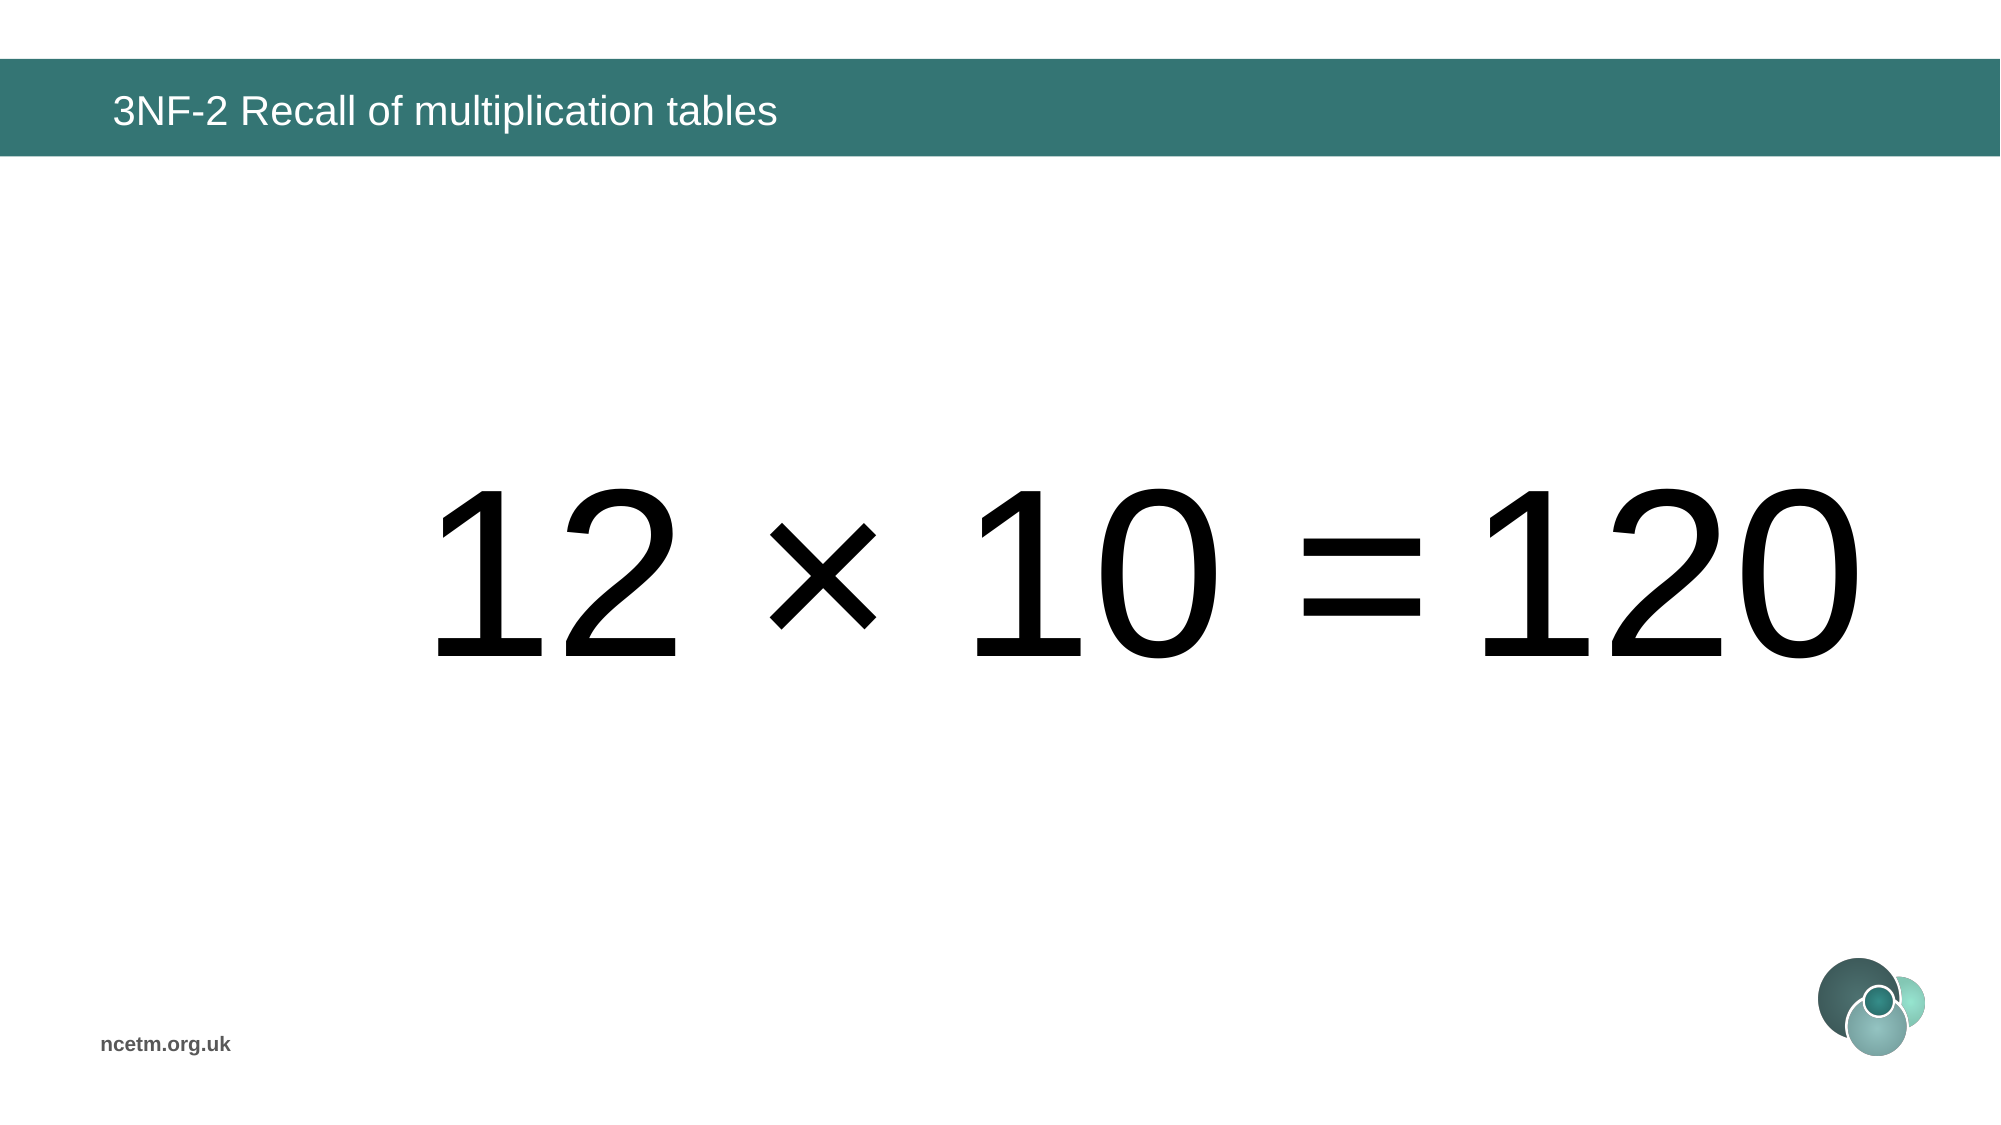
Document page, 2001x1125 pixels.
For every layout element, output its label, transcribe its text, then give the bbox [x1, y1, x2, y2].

title 3NF-2 Recall of multiplication tables [97, 76, 1945, 147]
text_box 120 [1452, 409, 1882, 712]
picture [1818, 958, 1925, 1056]
text_box 12 × 10 = [406, 409, 1452, 712]
